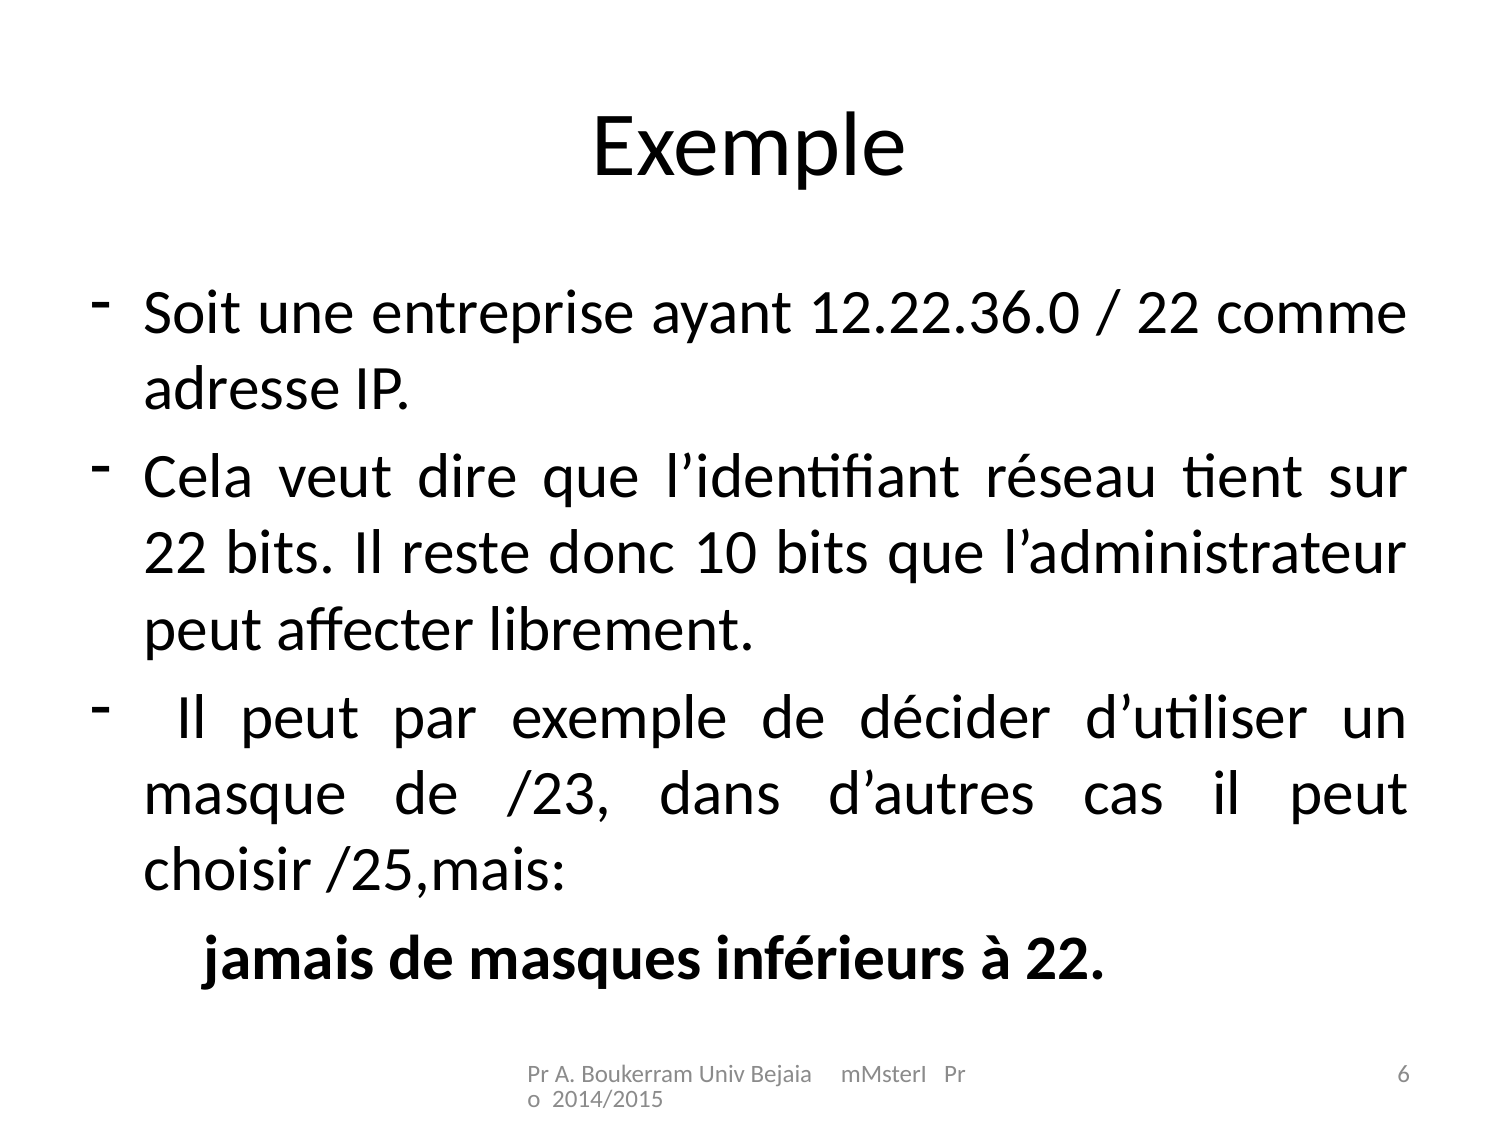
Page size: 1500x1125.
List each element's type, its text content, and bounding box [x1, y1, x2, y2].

footer Pr A. Boukerram Univ Bejaia mMsterI Pro 2014/2015 [512, 1042, 988, 1103]
slide_number 6 [1074, 1042, 1425, 1103]
list Soit une entreprise ayant 12.22.36.0 / 22 comme adresse IP. Cela veut dire que l’identifiant réseau tient sur 22 bits. Il reste donc 10 bits que l’administrateur peut affecter librement. Il peut par exemple de décider d’utiliser un masque de /23, dans d’autres cas il peut choisir /25,mais: jamais de masques inférieurs à 22. [75, 262, 1425, 1005]
title Exemple [75, 45, 1425, 233]
